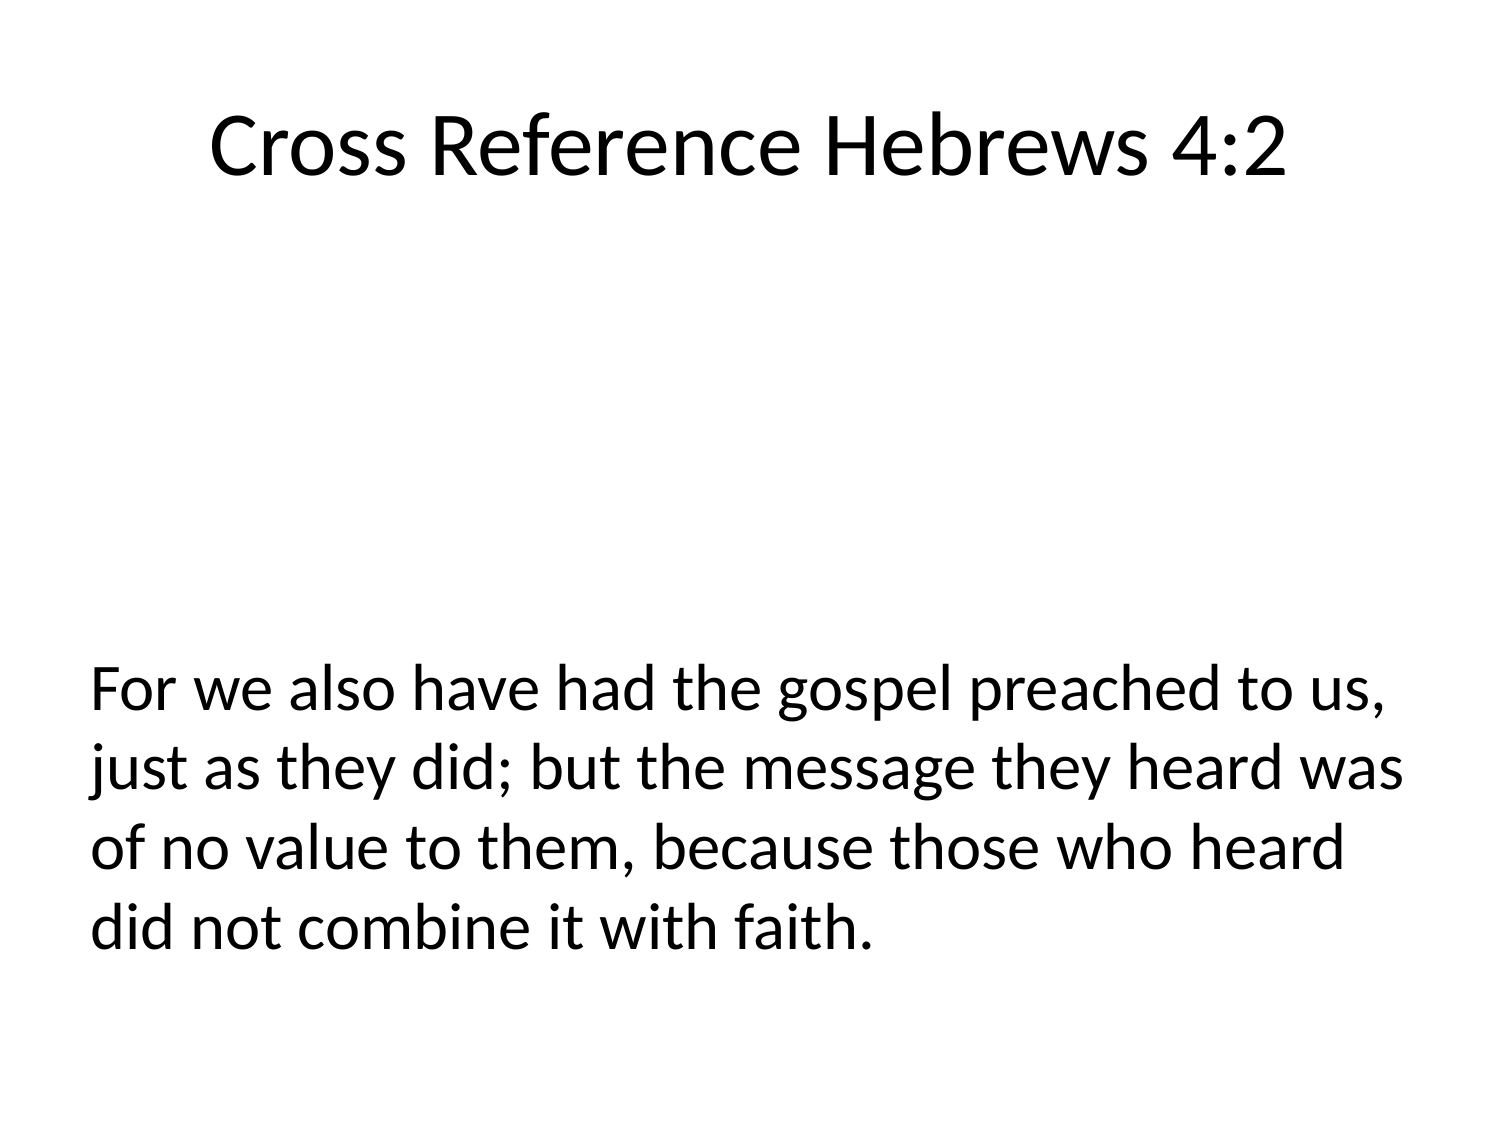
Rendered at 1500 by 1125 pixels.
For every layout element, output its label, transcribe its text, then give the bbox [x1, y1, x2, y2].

title Cross Reference Hebrews 4:2 [75, 45, 1425, 233]
list For we also have had the gospel preached to us, just as they did; but the message they heard was of no value to them, because those who heard did not combine it with faith. [75, 262, 1425, 1005]
